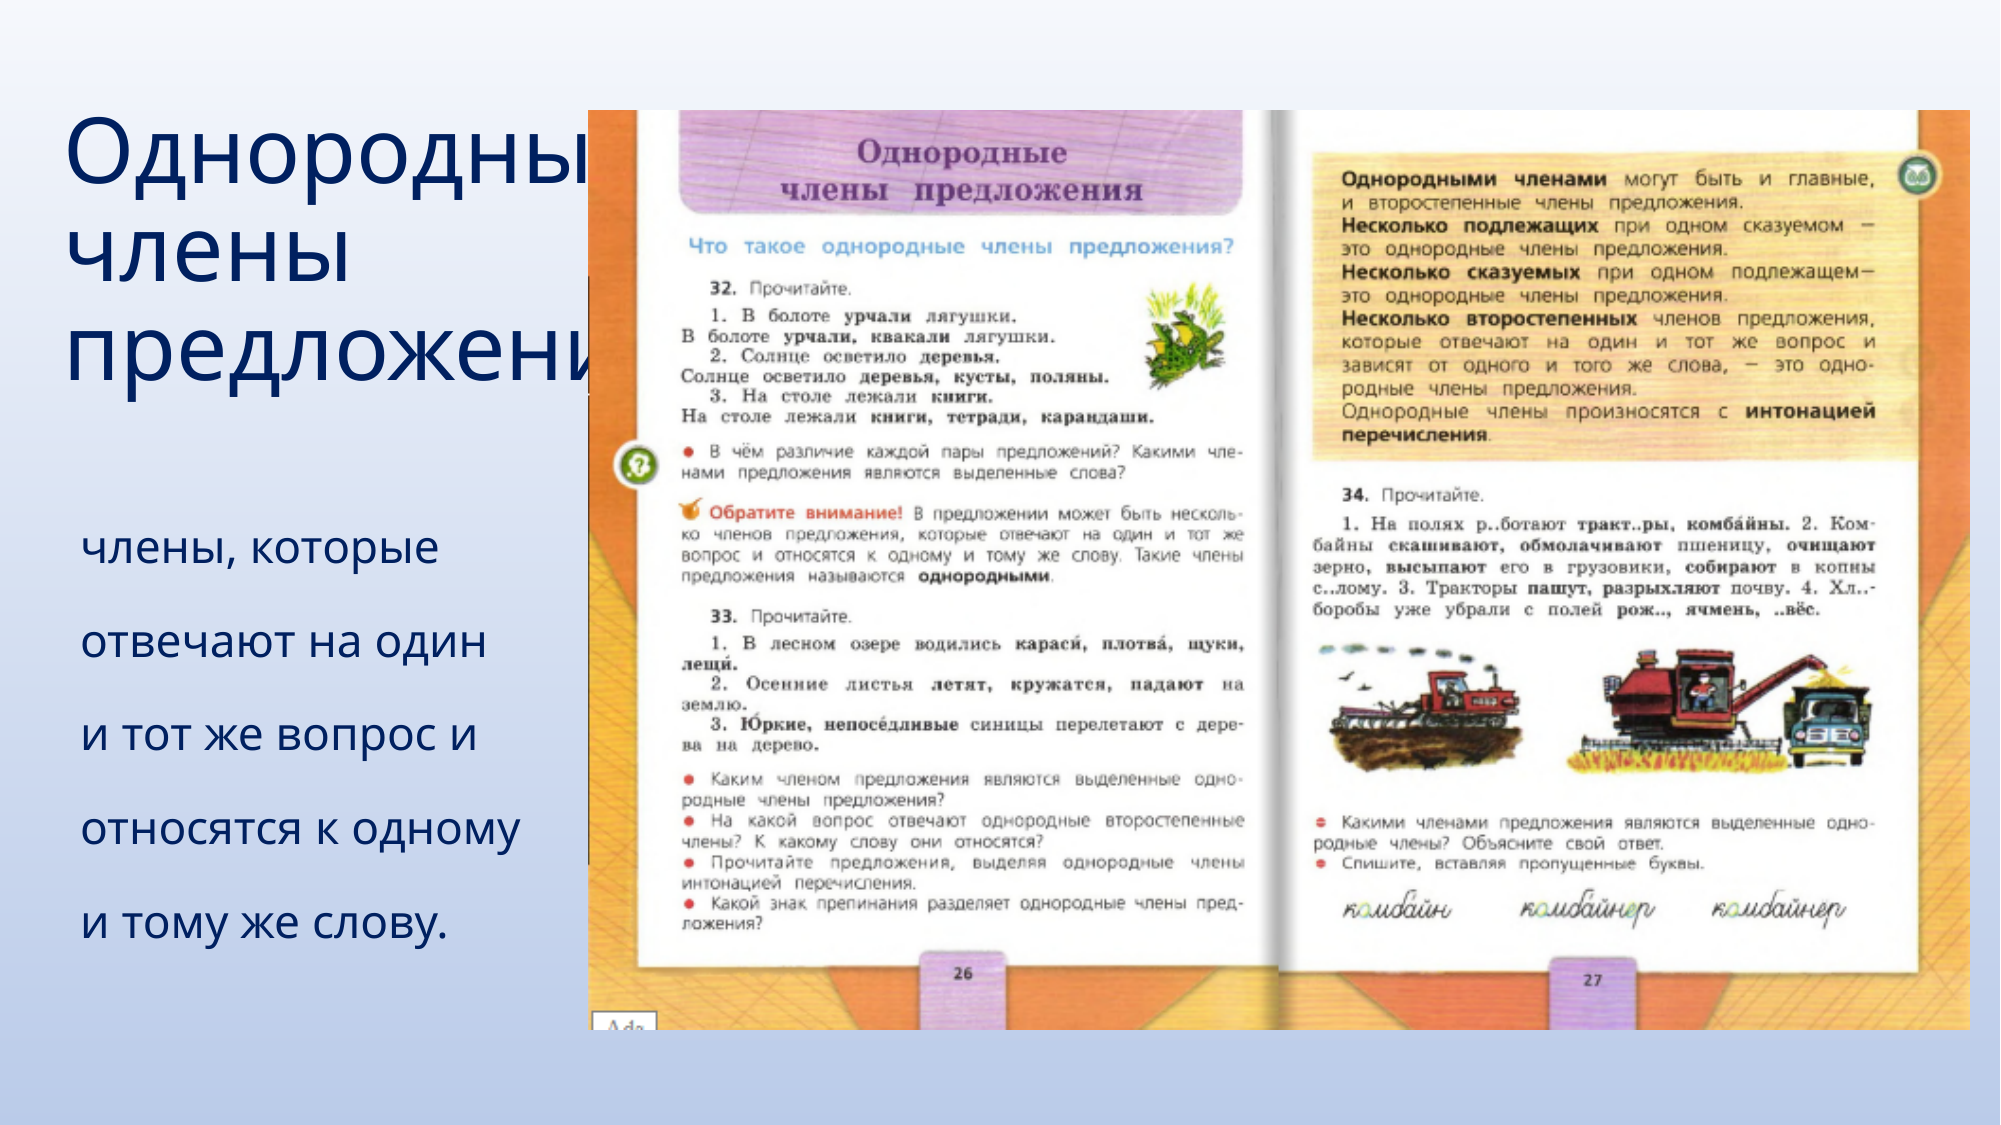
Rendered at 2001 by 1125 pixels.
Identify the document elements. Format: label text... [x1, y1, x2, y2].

list члены, которые отвечают на один и тот же вопрос и относятся к одному и тому же слову. [64, 471, 539, 1030]
picture [588, 110, 1970, 1030]
title Однородные члены предложения [48, 95, 711, 410]
